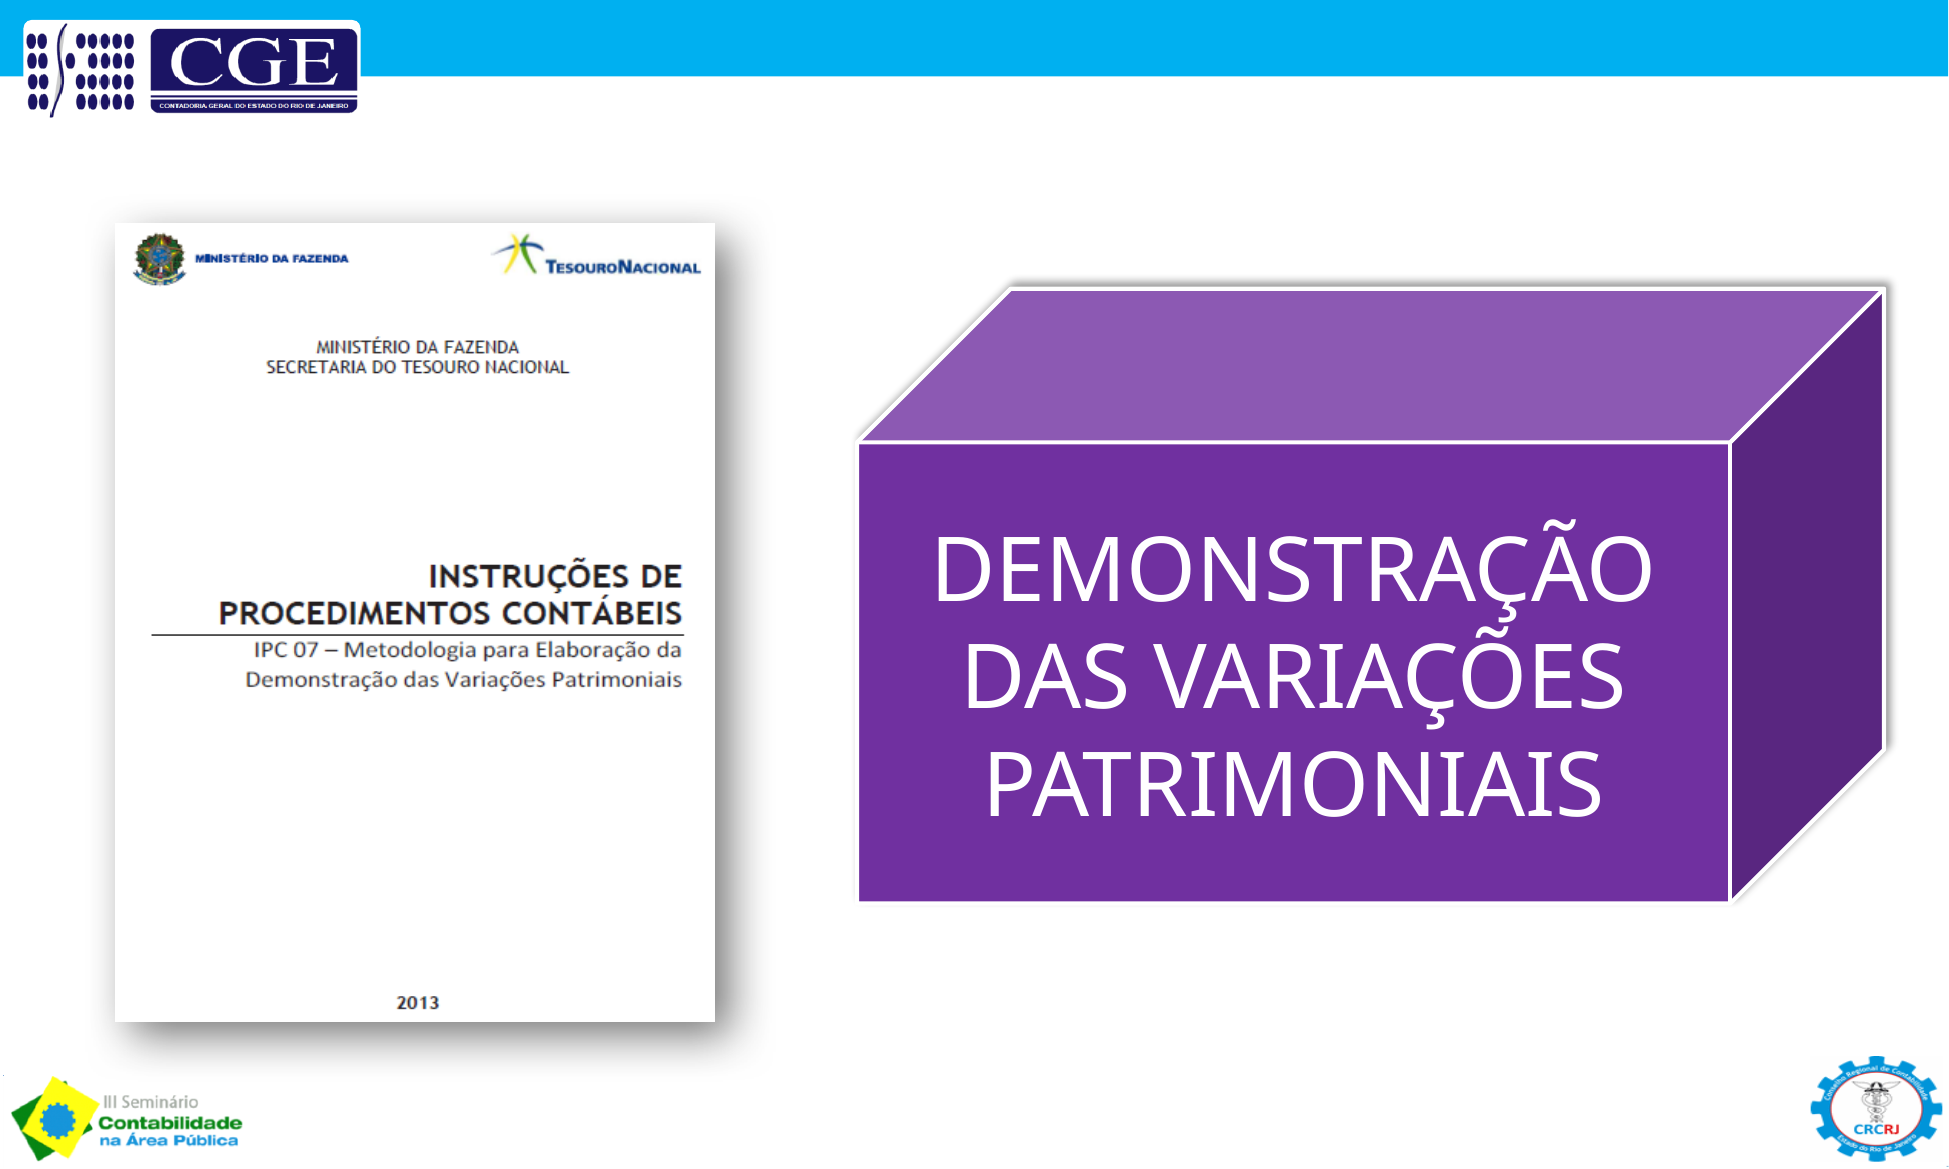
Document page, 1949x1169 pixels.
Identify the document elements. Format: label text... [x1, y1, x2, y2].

text_box DEMONSTRAÇÃO DAS VARIAÇÕES PATRIMONIAIS [854, 286, 1887, 906]
picture [1803, 1056, 1949, 1167]
picture [115, 223, 715, 1022]
picture [23, 20, 361, 118]
table_cell DESEMBOLSOS (PESSOAL, JUROS, TRANSF.) [864, 291, 1877, 440]
picture [3, 1075, 254, 1168]
